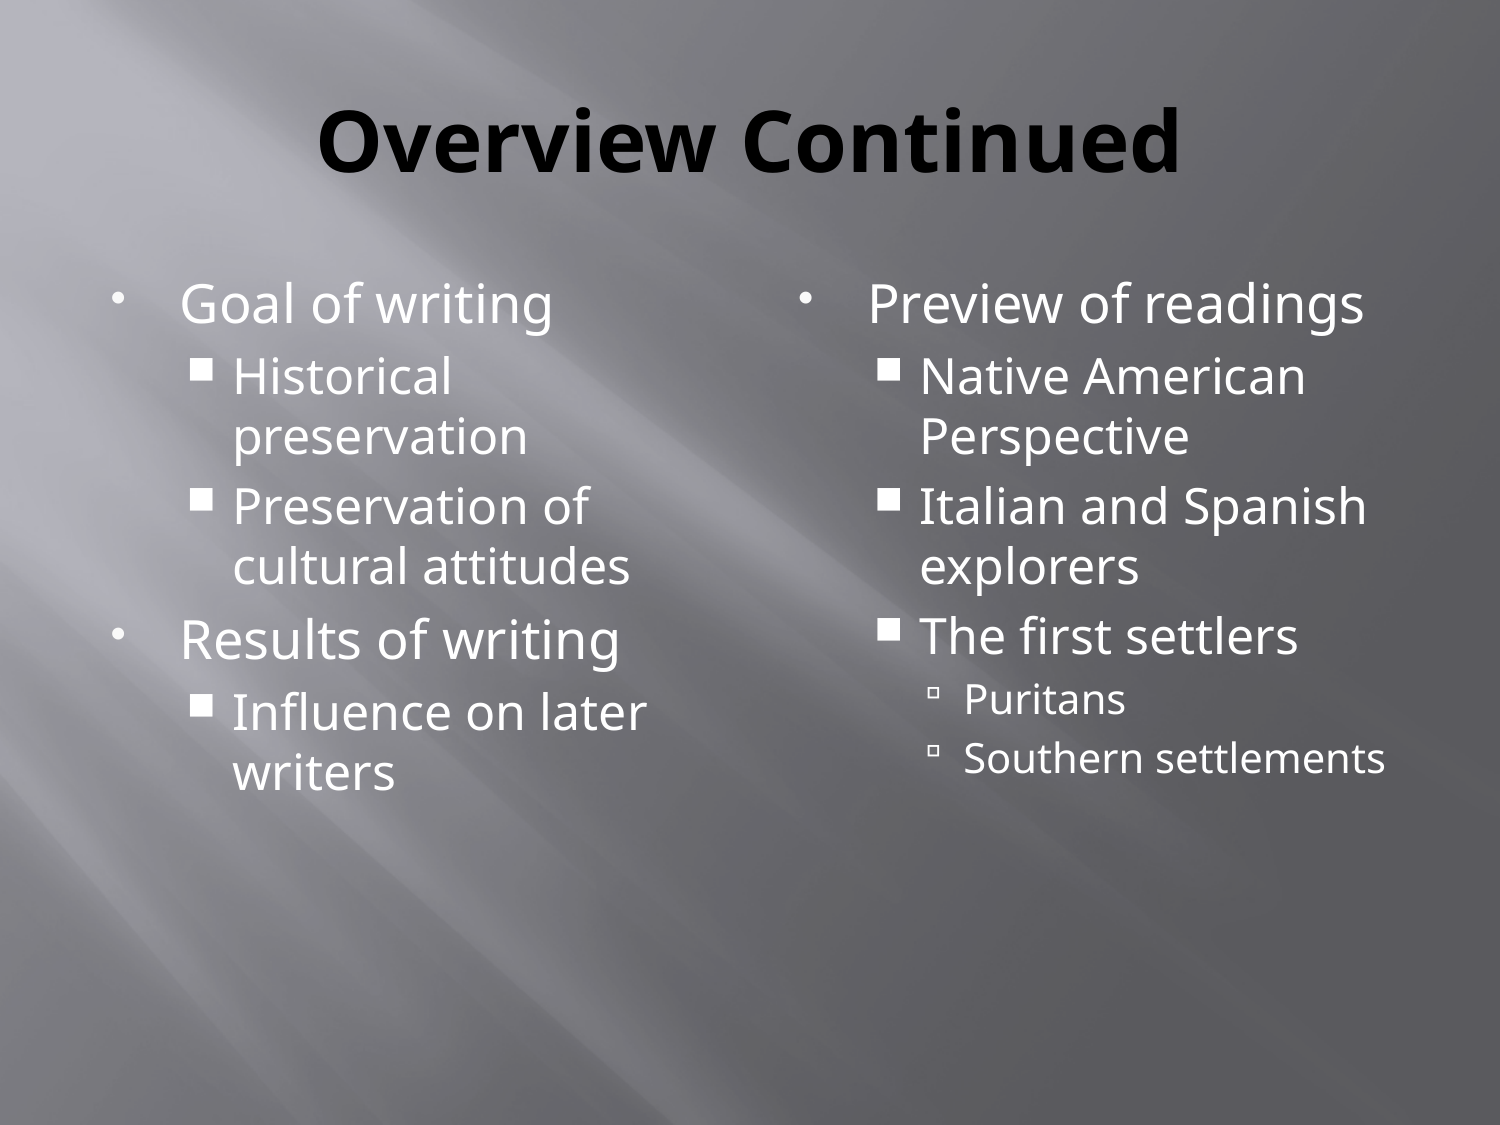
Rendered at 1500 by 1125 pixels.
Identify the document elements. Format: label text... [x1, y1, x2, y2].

list Preview of readings Native American Perspective Italian and Spanish explorers The first settlers Puritans Southern settlements [762, 262, 1425, 1005]
list Goal of writing Historical preservation Preservation of cultural attitudes Results of writing Influence on later writers [75, 262, 738, 1005]
title Overview Continued [75, 45, 1425, 233]
